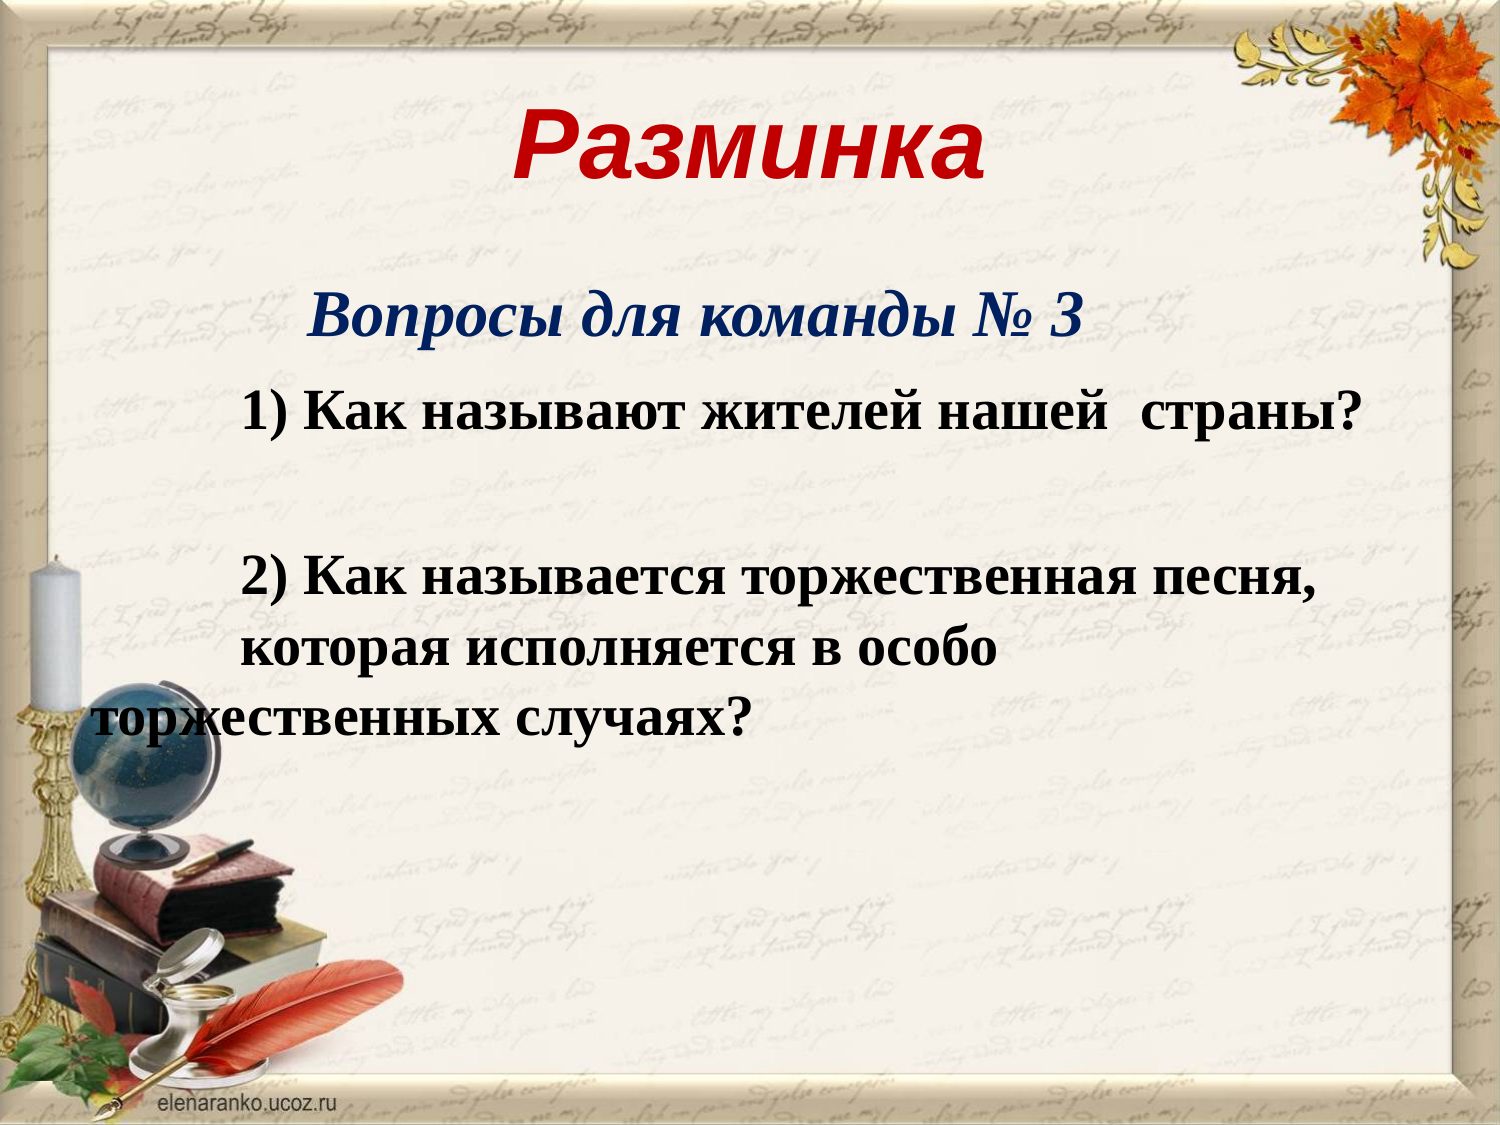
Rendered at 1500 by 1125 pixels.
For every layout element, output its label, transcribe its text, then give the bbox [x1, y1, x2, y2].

title Разминка [75, 45, 1425, 233]
list Вопросы для команды № 3 1) Как называют жителей нашей страны? 2) Как называется торжественная песня, которая исполняется в особо торжественных случаях? [75, 262, 1425, 1005]
picture [0, 0, 1500, 1125]
